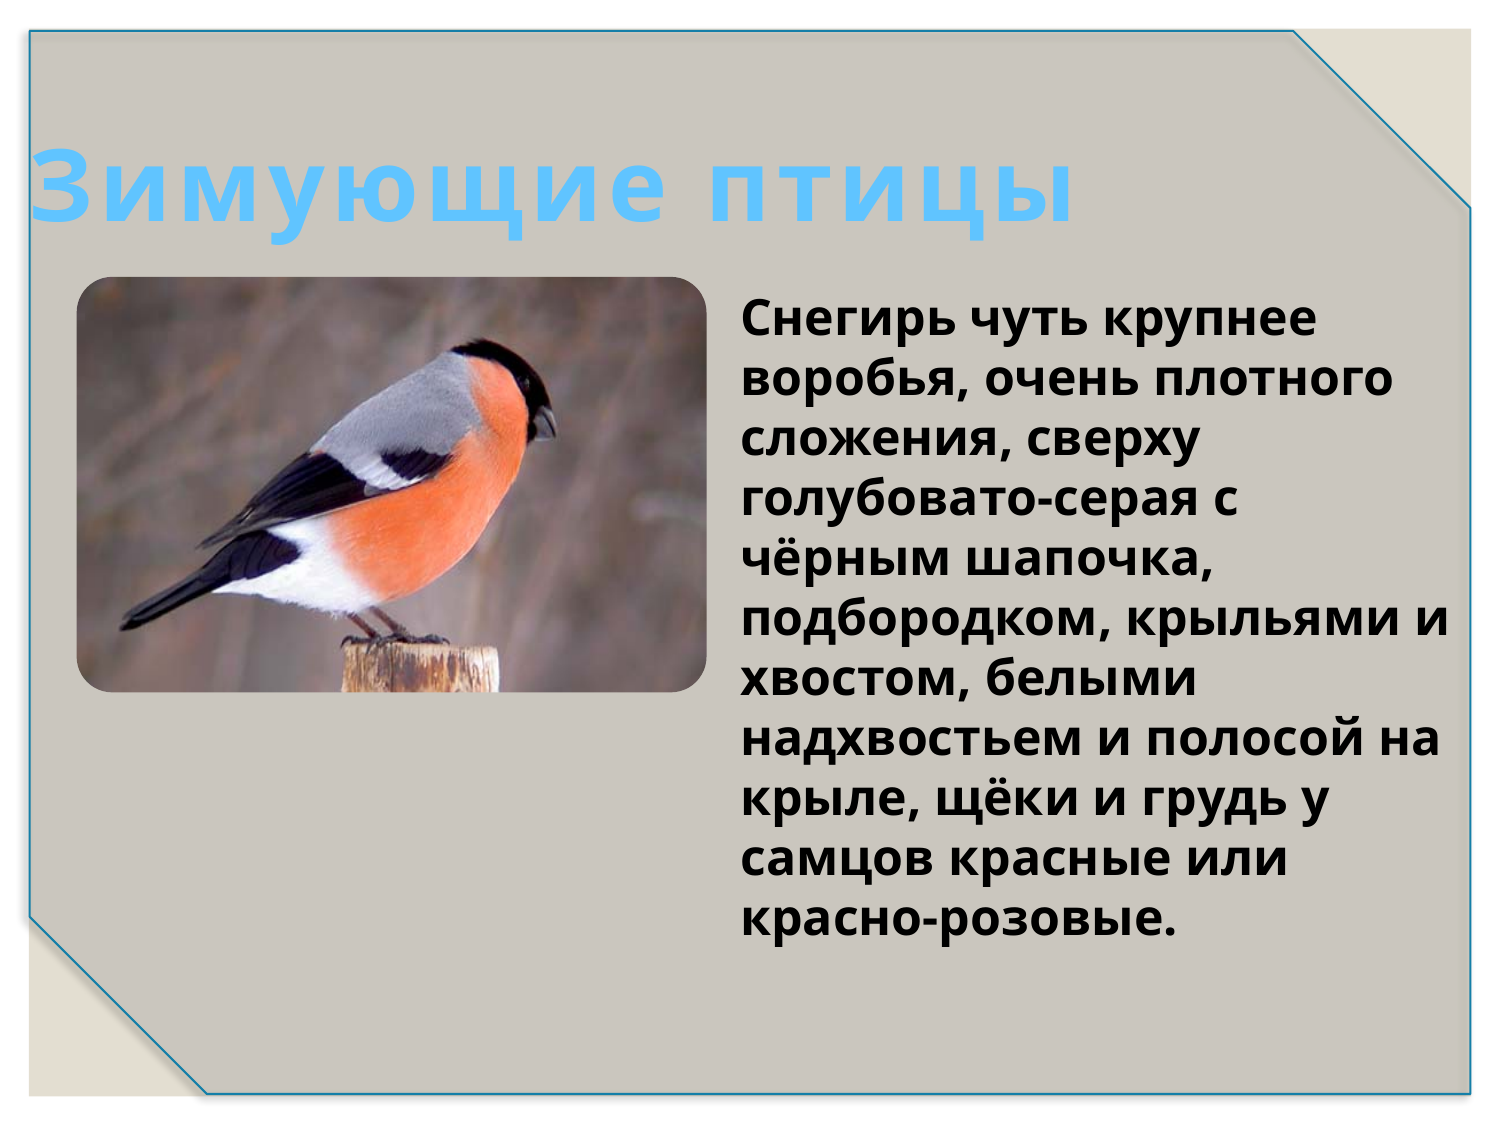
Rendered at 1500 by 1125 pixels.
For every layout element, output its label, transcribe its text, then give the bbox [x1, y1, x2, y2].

picture [76, 276, 707, 693]
text_box Зимующие птицы [14, 113, 1094, 249]
text_box Снегирь чуть крупнее воробья, очень плотного сложения, сверху голубовато-серая с чёрным шапочка, подбородком, крыльями и хвостом, белыми надхвостьем и полосой на крыле, щёки и грудь у самцов красные или красно-розовые. [725, 278, 1469, 954]
text_box [28, 29, 1472, 1096]
